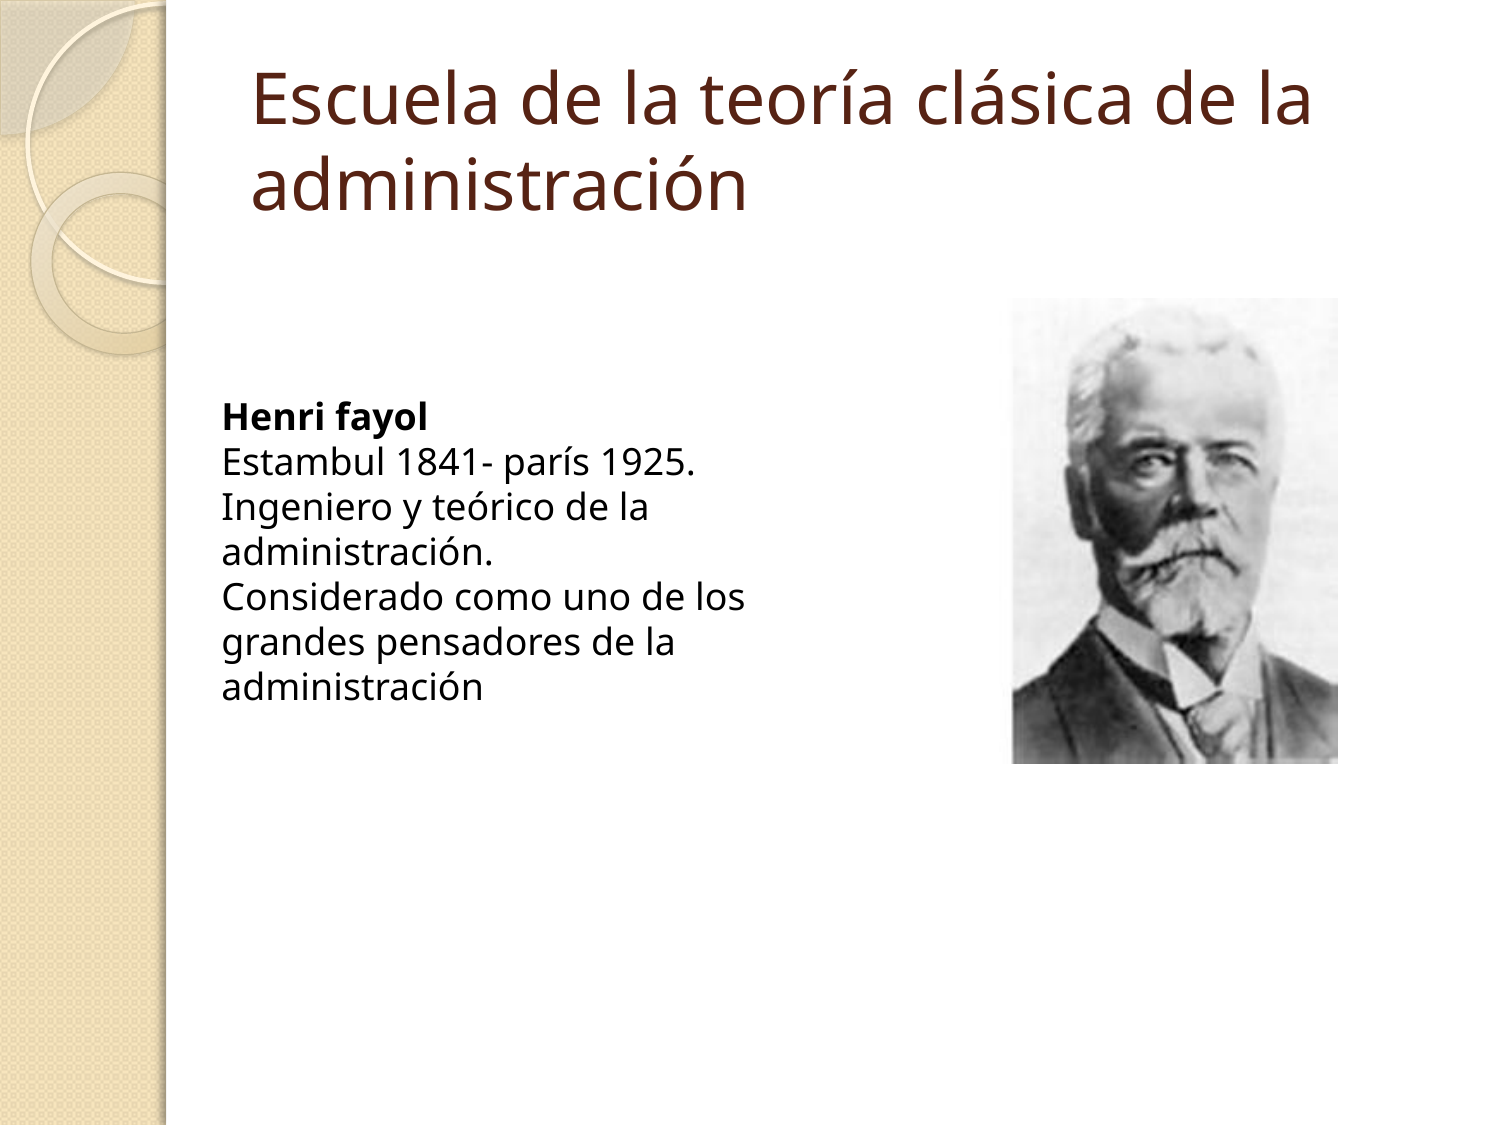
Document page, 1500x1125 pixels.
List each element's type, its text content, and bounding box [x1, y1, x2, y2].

text_box Henri fayol Estambul 1841- parís 1925. Ingeniero y teórico de la administración. Considerado como uno de los grandes pensadores de la administración [206, 385, 809, 715]
title Escuela de la teoría clásica de la administración [235, 45, 1466, 233]
picture [985, 297, 1339, 764]
